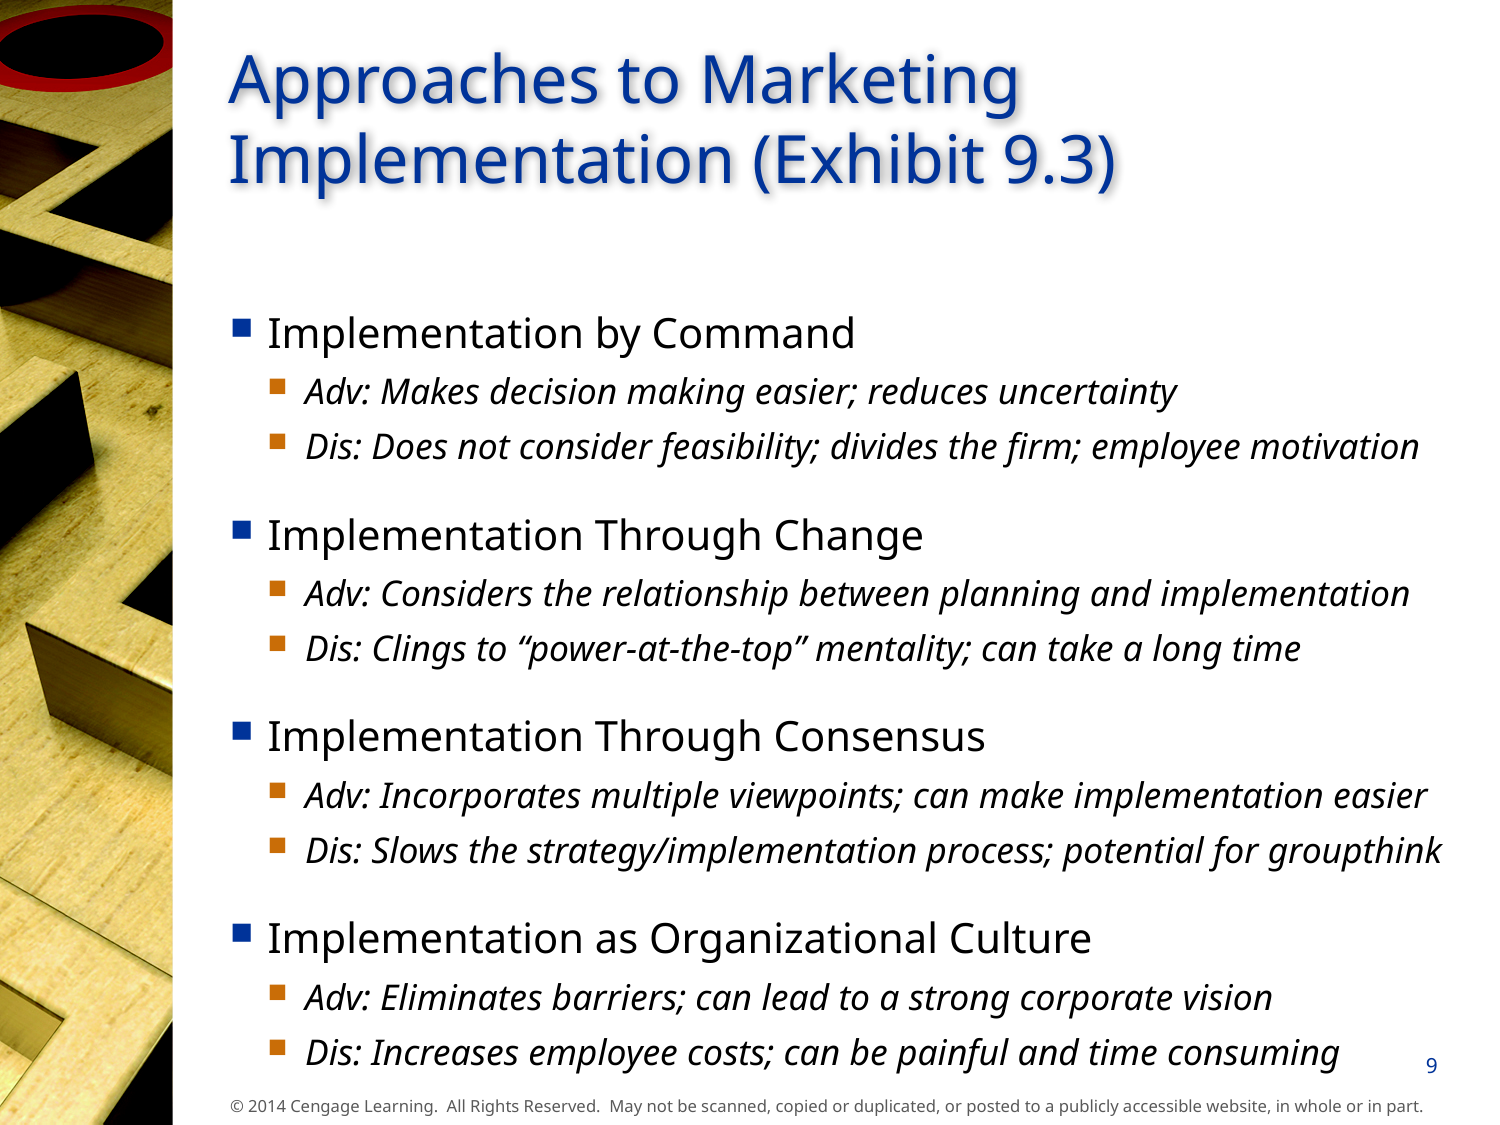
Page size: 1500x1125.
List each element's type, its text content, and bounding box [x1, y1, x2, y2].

list Implementation by Command Adv: Makes decision making easier; reduces uncertainty Dis: Does not consider feasibility; divides the firm; employee motivation Implementation Through Change Adv: Considers the relationship between planning and implementation Dis: Clings to “power-at-the-top” mentality; can take a long time Implementation Through Consensus Adv: Incorporates multiple viewpoints; can make implementation easier Dis: Slows the strategy/implementation process; potential for groupthink Implementation as Organizational Culture Adv: Eliminates barriers; can lead to a strong corporate vision Dis: Increases employee costs; can be painful and time consuming [215, 212, 1478, 1097]
picture [0, 0, 173, 1125]
title Approaches to Marketing Implementation (Exhibit 9.3) [213, 29, 1454, 213]
slide_number 9 [1386, 1037, 1478, 1097]
